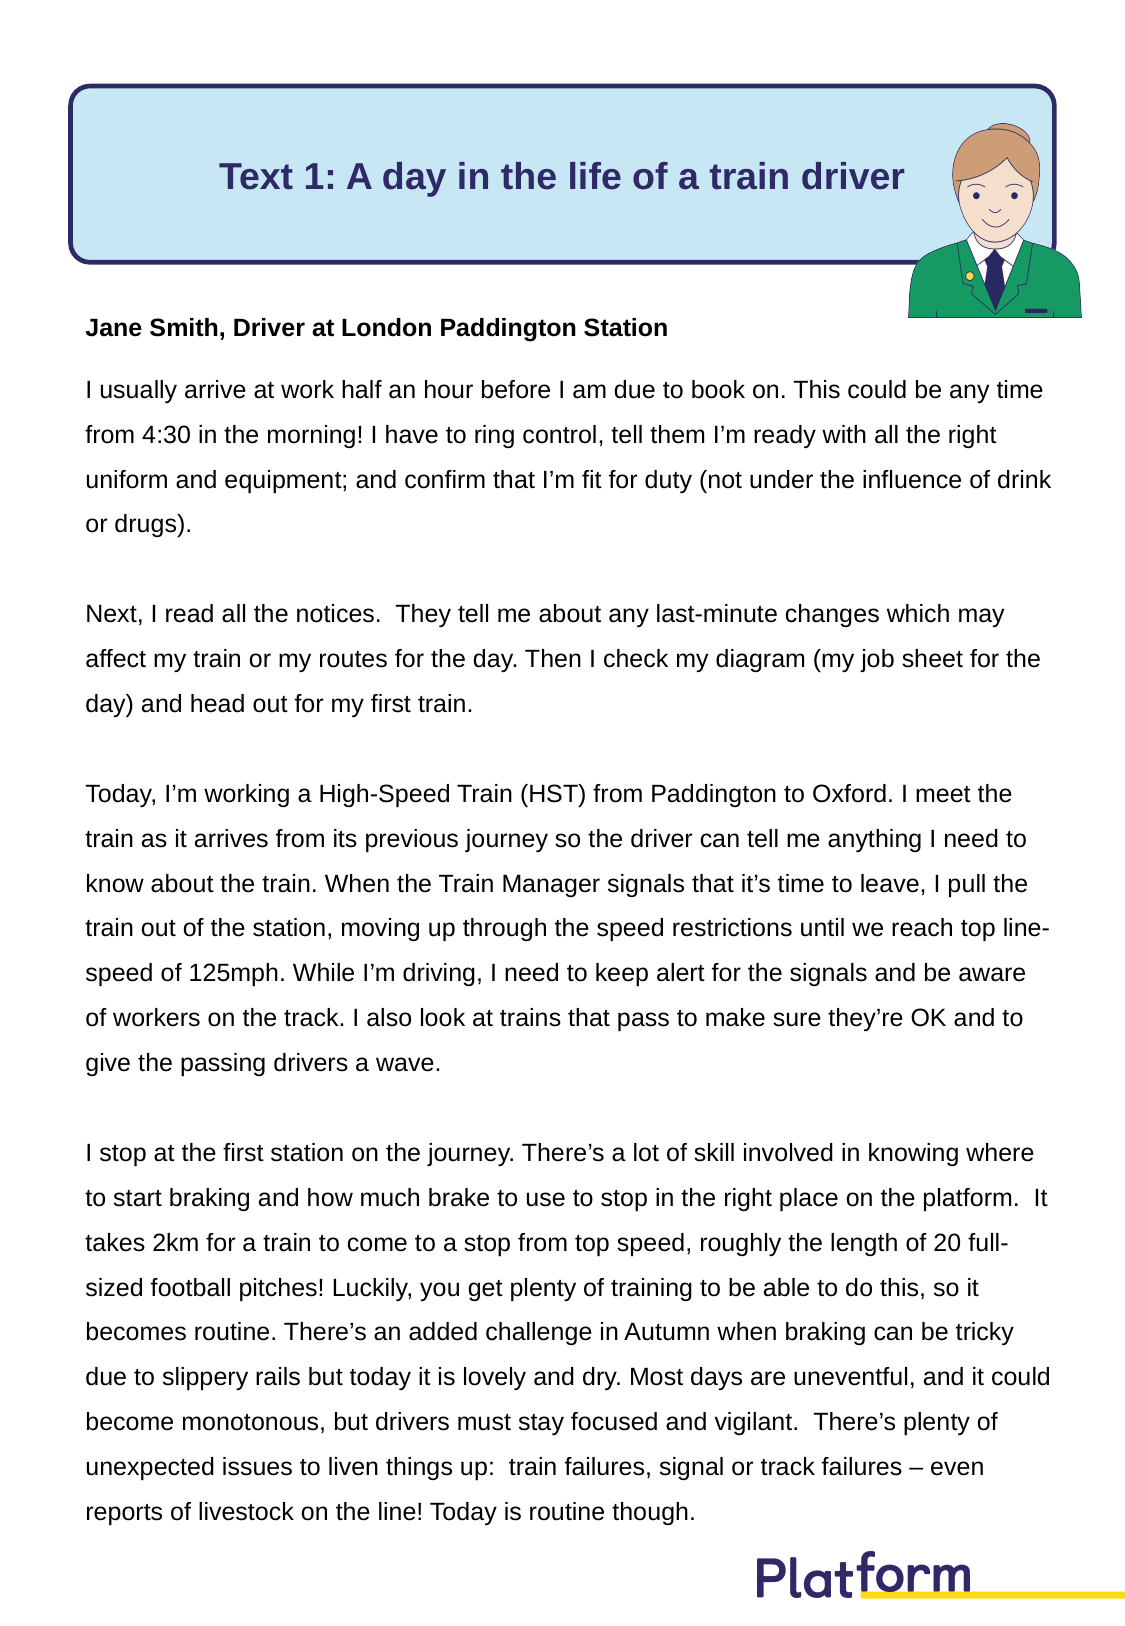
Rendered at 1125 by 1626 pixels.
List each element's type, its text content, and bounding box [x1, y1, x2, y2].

text_box Text 1: A day in the life of a train driver [69, 84, 1056, 264]
picture [599, 1535, 1125, 1625]
picture [908, 123, 1082, 318]
text_box Jane Smith, Driver at London Paddington Station I usually arrive at work half an hour before I am due to book on. This could be any time from 4:30 in the morning! I have to ring control, tell them I’m ready with all the right uniform and equipment; and confirm that I’m fit for duty (not under the influence of drink or drugs). Next, I read all the notices. They tell me about any last-minute changes which may affect my train or my routes for the day. Then I check my diagram (my job sheet for the day) and head out for my first train. Today, I’m working a High-Speed Train (HST) from Paddington to Oxford. I meet the train as it arrives from its previous journey so the driver can tell me anything I need to know about the train. When the Train Manager signals that it’s time to leave, I pull the train out of the station, moving up through the speed restrictions until we reach top line-speed of 125mph. While I’m driving, I need to keep alert for the signals and be aware of workers on the track. I also look at trains that pass to make sure they’re OK and to give the passing drivers a wave. I stop at the first station on the journey. There’s a lot of skill involved in knowing where to start braking and how much brake to use to stop in the right place on the platform. It takes 2km for a train to come to a stop from top speed, roughly the length of 20 full-sized football pitches! Luckily, you get plenty of training to be able to do this, so it becomes routine. There’s an added challenge in Autumn when braking can be tricky due to slippery rails but today it is lovely and dry. Most days are uneventful, and it could become monotonous, but drivers must stay focused and vigilant. There’s plenty of unexpected issues to liven things up: train failures, signal or track failures – even reports of livestock on the line! Today is routine though. [70, 289, 1071, 1623]
